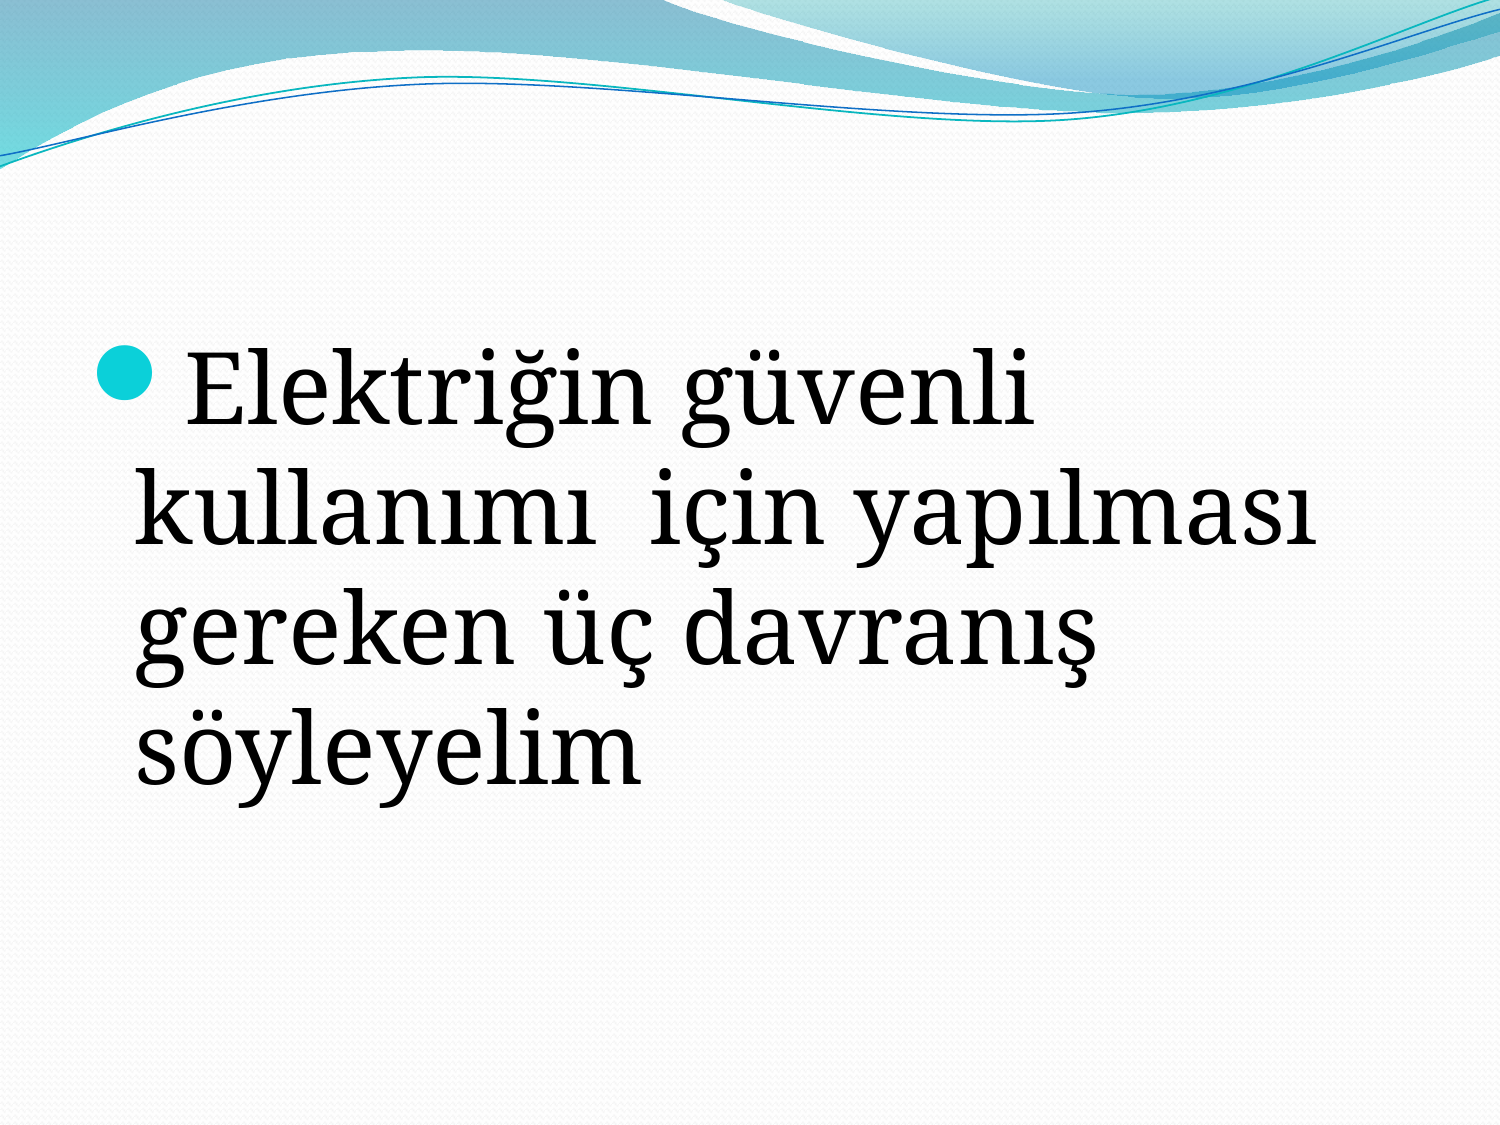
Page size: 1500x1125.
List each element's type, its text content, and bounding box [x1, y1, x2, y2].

list Elektriğin güvenli kullanımı için yapılması gereken üç davranış söyleyelim [75, 317, 1425, 1038]
